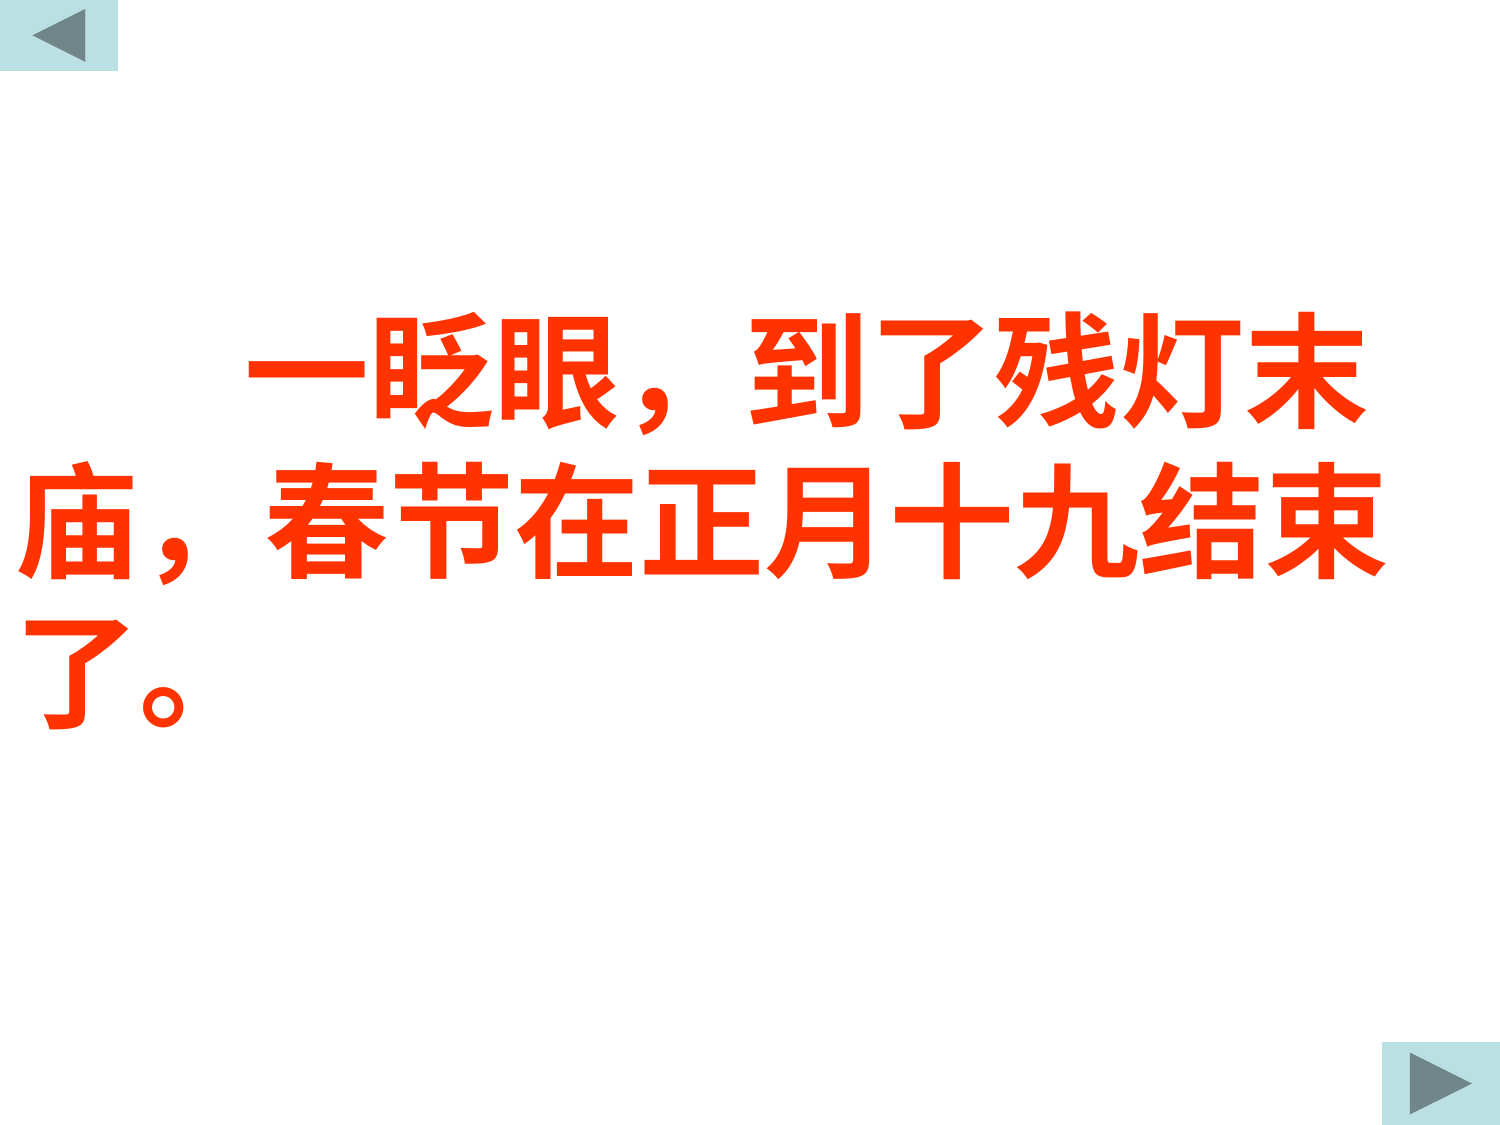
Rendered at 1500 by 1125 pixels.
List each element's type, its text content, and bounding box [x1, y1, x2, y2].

text_box [1381, 1042, 1500, 1125]
text_box [0, 0, 118, 71]
text_box 一眨眼，到了残灯末庙，春节在正月十九结束了。 [0, 286, 1500, 752]
